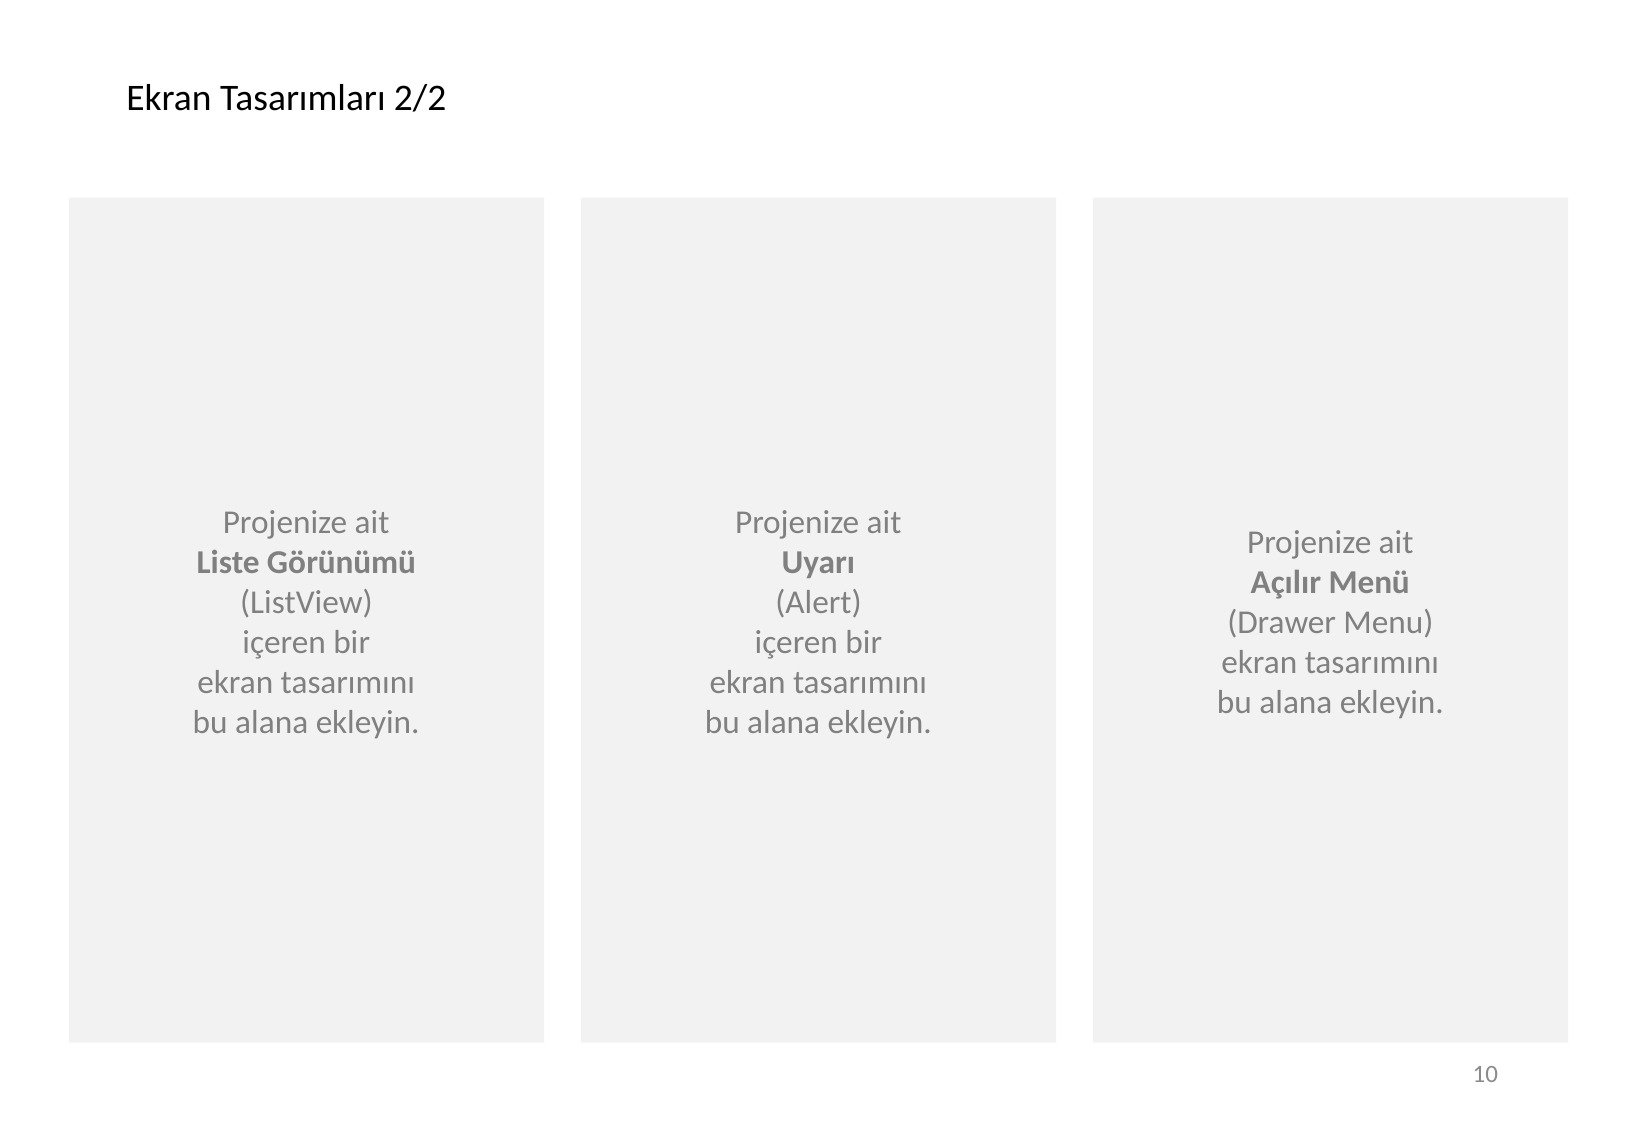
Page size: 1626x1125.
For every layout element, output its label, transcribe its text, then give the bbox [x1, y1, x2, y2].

text_box Projenize ait Liste Görünümü (ListView) içeren bir ekran tasarımını bu alana ekleyin. [68, 197, 545, 1044]
text_box Projenize ait Uyarı (Alert) içeren bir ekran tasarımını bu alana ekleyin. [580, 197, 1057, 1044]
text_box Ekran Tasarımları 2/2 [111, 65, 1514, 125]
text_box Projenize ait Açılır Menü (Drawer Menu) ekran tasarımını bu alana ekleyin. [1092, 197, 1569, 1044]
slide_number 10 [1147, 1044, 1514, 1103]
